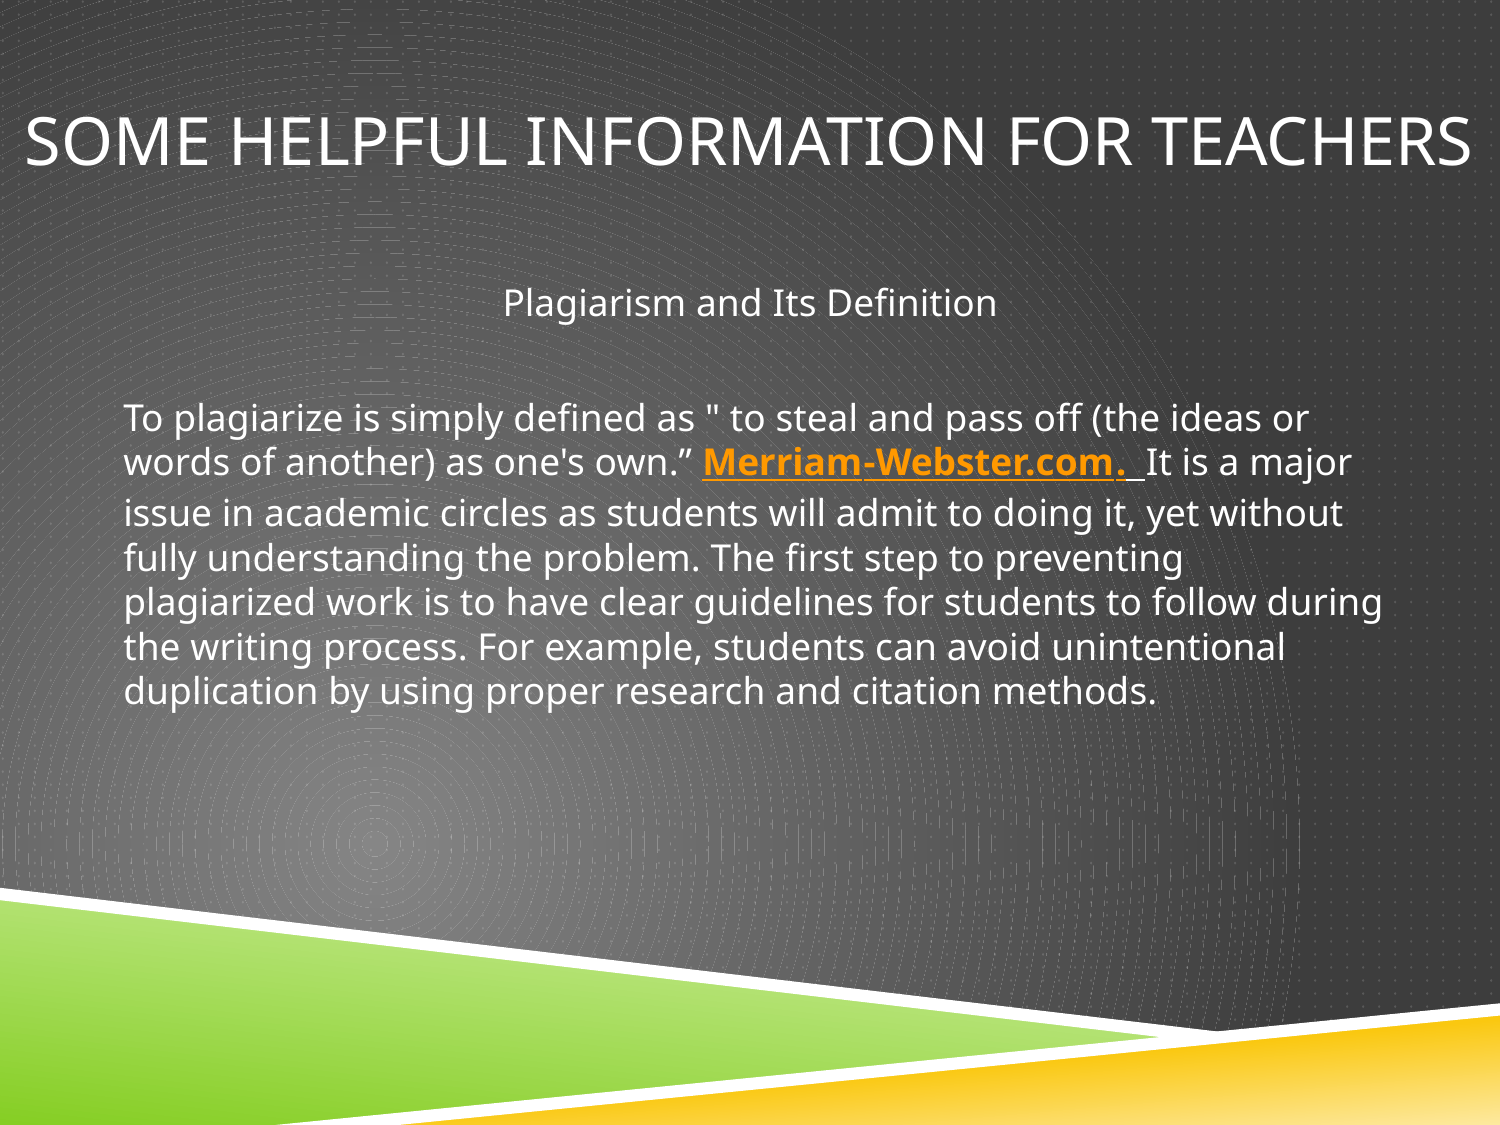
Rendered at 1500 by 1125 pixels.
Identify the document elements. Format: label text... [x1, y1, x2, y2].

list Plagiarism and Its Definition To plagiarize is simply defined as " to steal and pass off (the ideas or words of another) as one's own.” Merriam-Webster.com. It is a major issue in academic circles as students will admit to doing it, yet without fully understanding the problem. The first step to preventing plagiarized work is to have clear guidelines for students to follow during the writing process. For example, students can avoid unintentional duplication by using proper research and citation methods. [112, 271, 1388, 766]
title Some helpful information for teachers [0, 45, 1500, 233]
